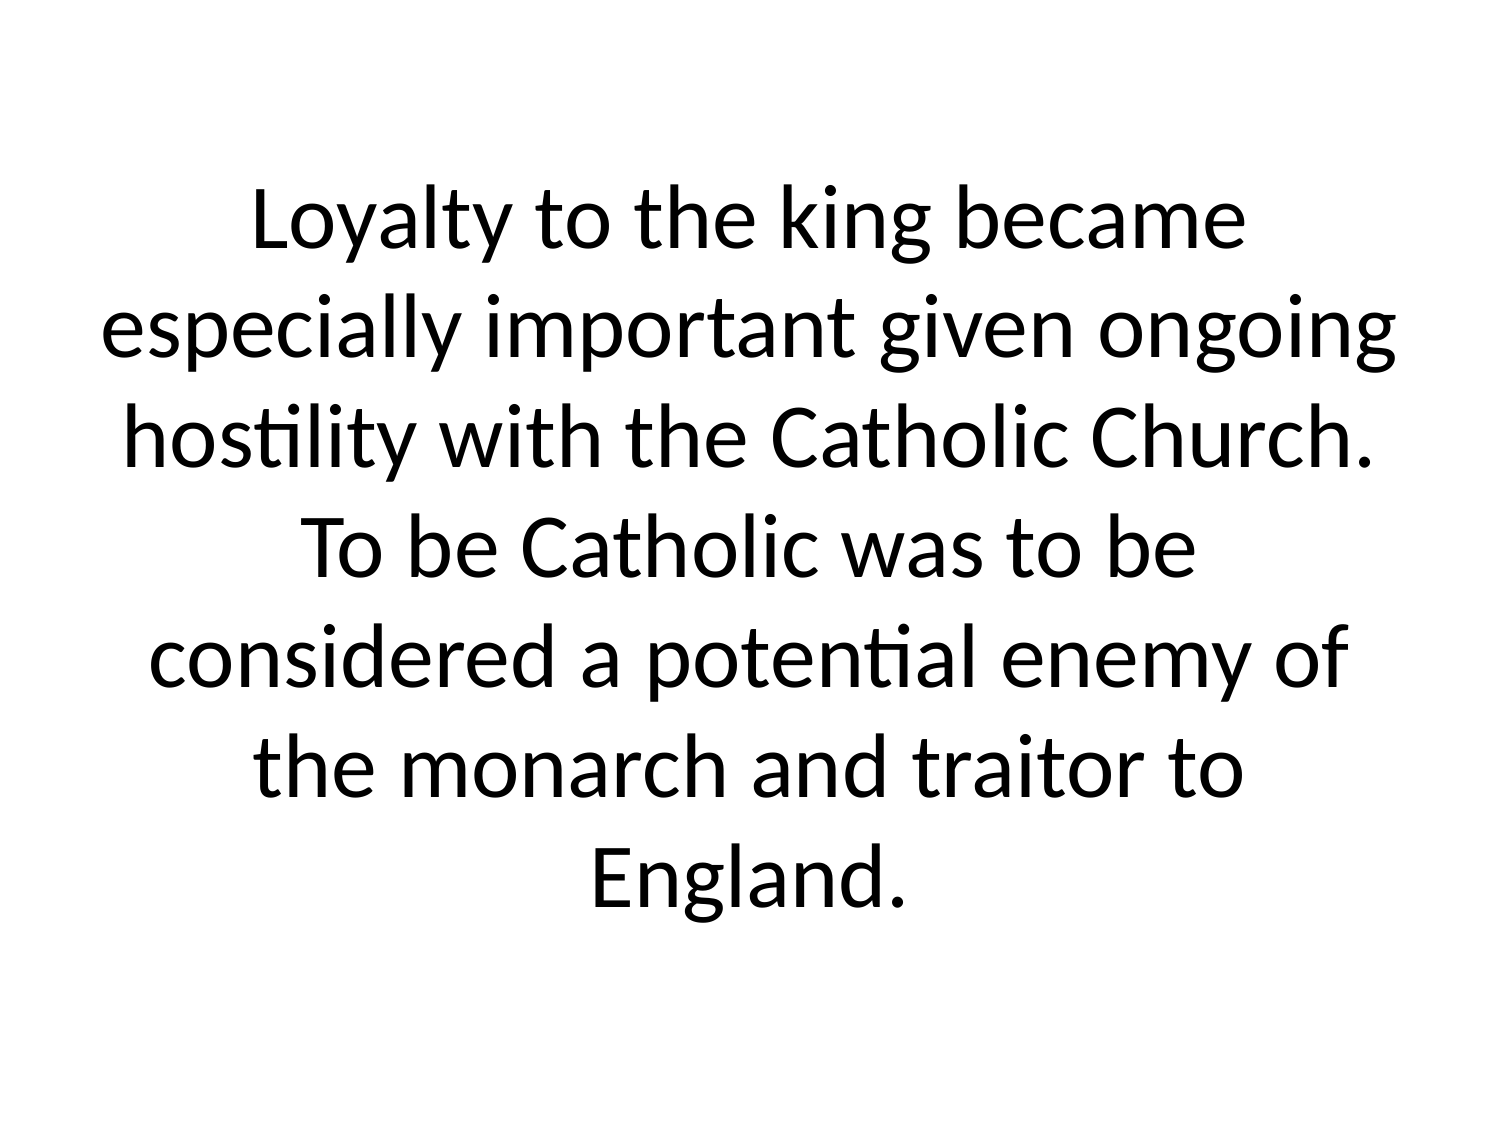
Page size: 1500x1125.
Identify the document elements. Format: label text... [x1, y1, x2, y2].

title Loyalty to the king became especially important given ongoing hostility with the Catholic Church. To be Catholic was to be considered a potential enemy of the monarch and traitor to England. [74, 44, 1426, 1038]
